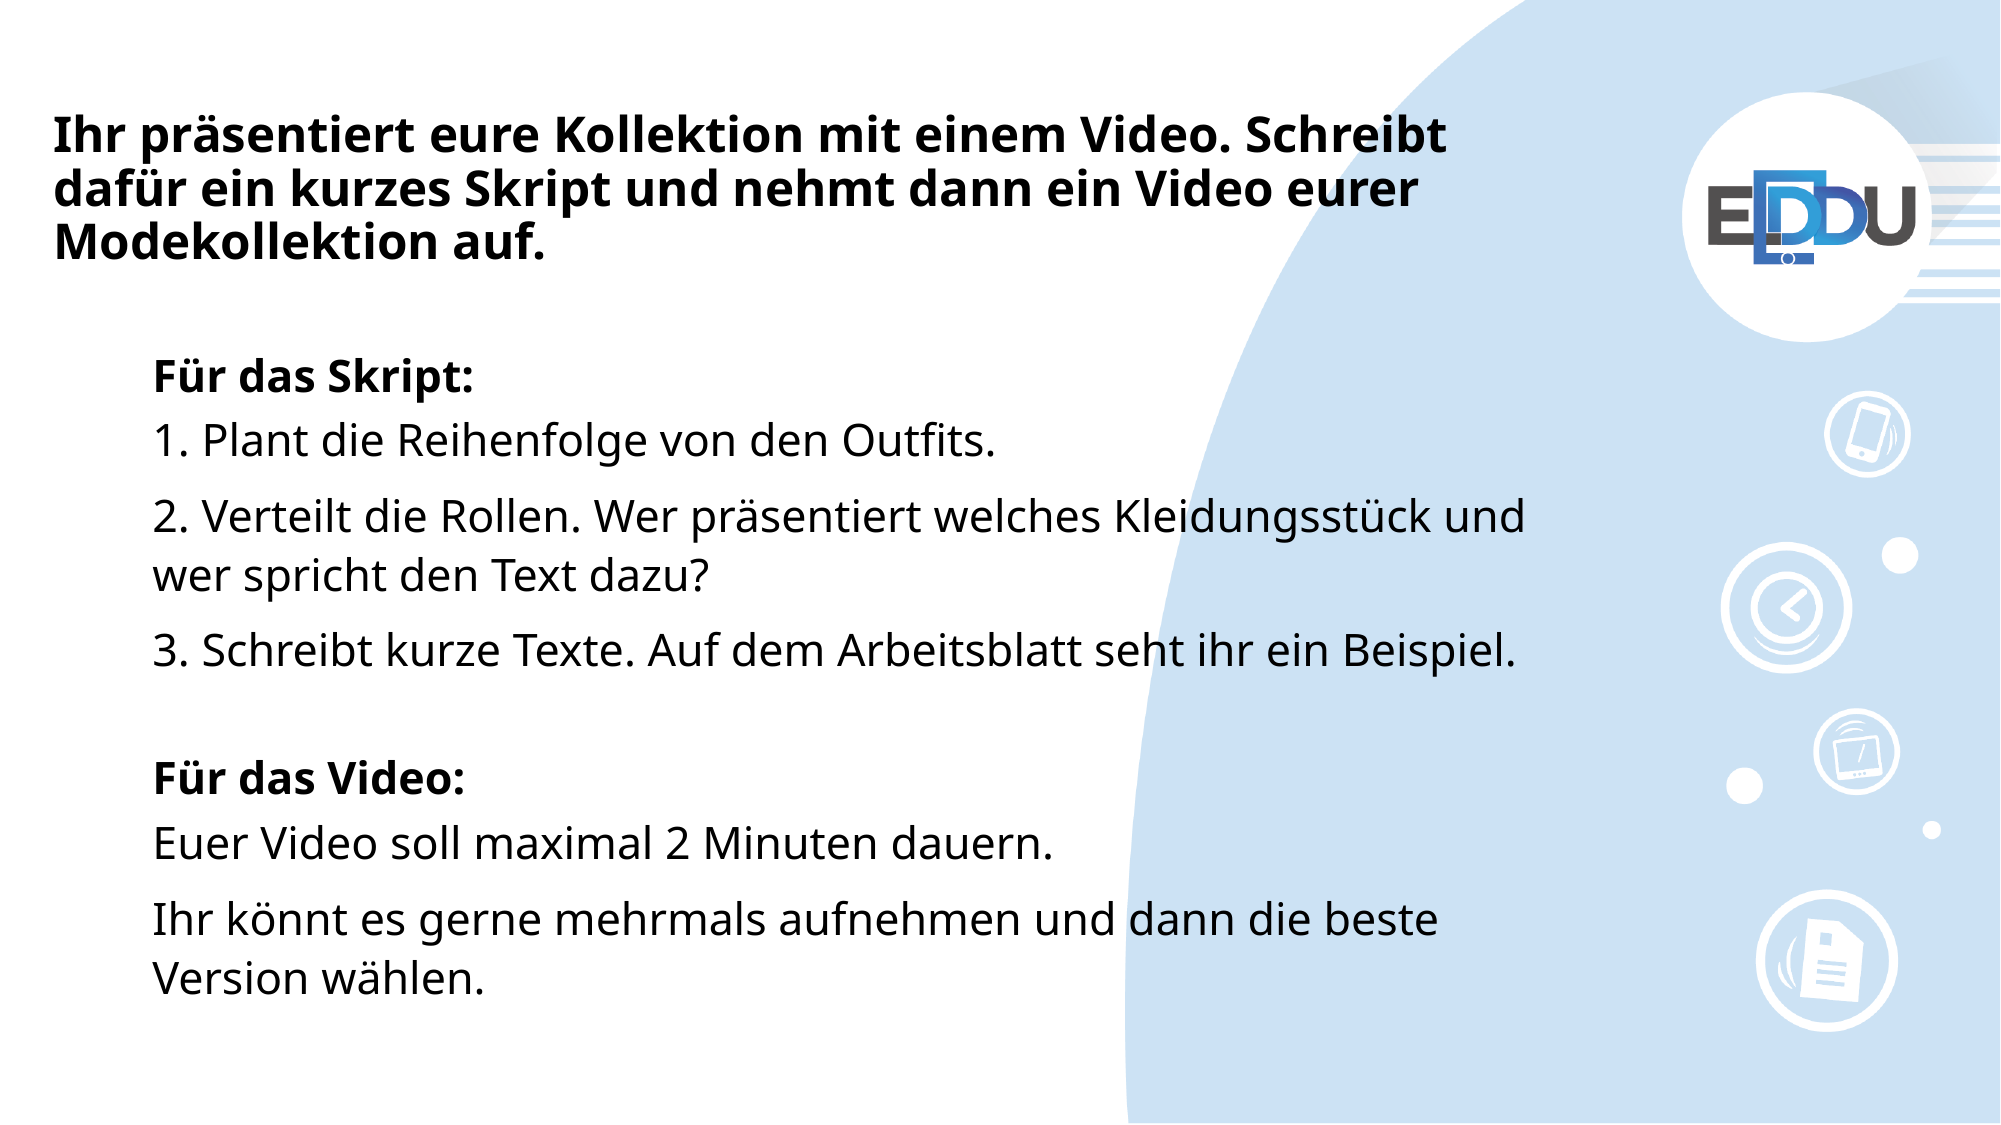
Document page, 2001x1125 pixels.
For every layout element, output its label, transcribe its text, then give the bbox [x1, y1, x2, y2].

picture [0, 0, 2001, 1125]
list Für das Skript: 1. Plant die Reihenfolge von den Outfits. 2. Verteilt die Rollen. Wer präsentiert welches Kleidungsstück und wer spricht den Text dazu? 3. Schreibt kurze Texte. Auf dem Arbeitsblatt seht ihr ein Beispiel. Für das Video: Euer Video soll maximal 2 Minuten dauern. Ihr könnt es gerne mehrmals aufnehmen und dann die beste Version wählen. [137, 346, 1595, 1014]
title Ihr präsentiert eure Kollektion mit einem Video. Schreibt dafür ein kurzes Skript und nehmt dann ein Video eurer Modekollektion auf. [38, 102, 1595, 278]
